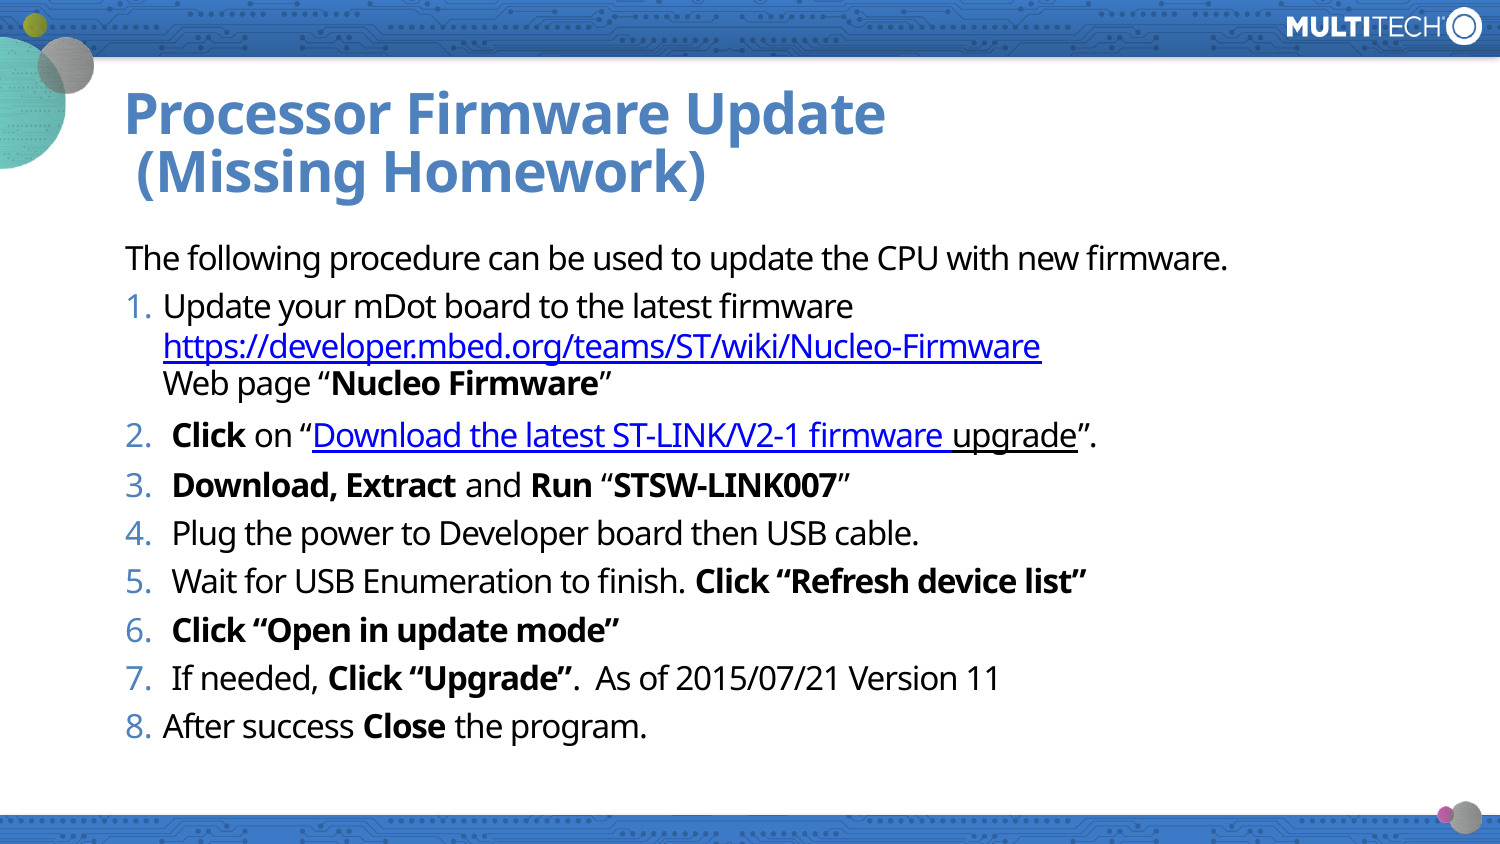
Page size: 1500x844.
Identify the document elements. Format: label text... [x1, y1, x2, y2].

list The following procedure can be used to update the CPU with new firmware. Update your mDot board to the latest firmware https://developer.mbed.org/teams/ST/wiki/Nucleo-Firmware Web page “Nucleo Firmware” Click on “Download the latest ST-LINK/V2-1 firmware upgrade”. Download, Extract and Run “STSW-LINK007” Plug the power to Developer board then USB cable. Wait for USB Enumeration to finish. Click “Refresh device list” Click “Open in update mode” If needed, Click “Upgrade”. As of 2015/07/21 Version 11 After success Close the program. [87, 234, 1475, 797]
picture [0, 0, 1500, 169]
picture [0, 801, 1500, 844]
title Processor Firmware Update (Missing Homework) [87, 71, 1475, 213]
